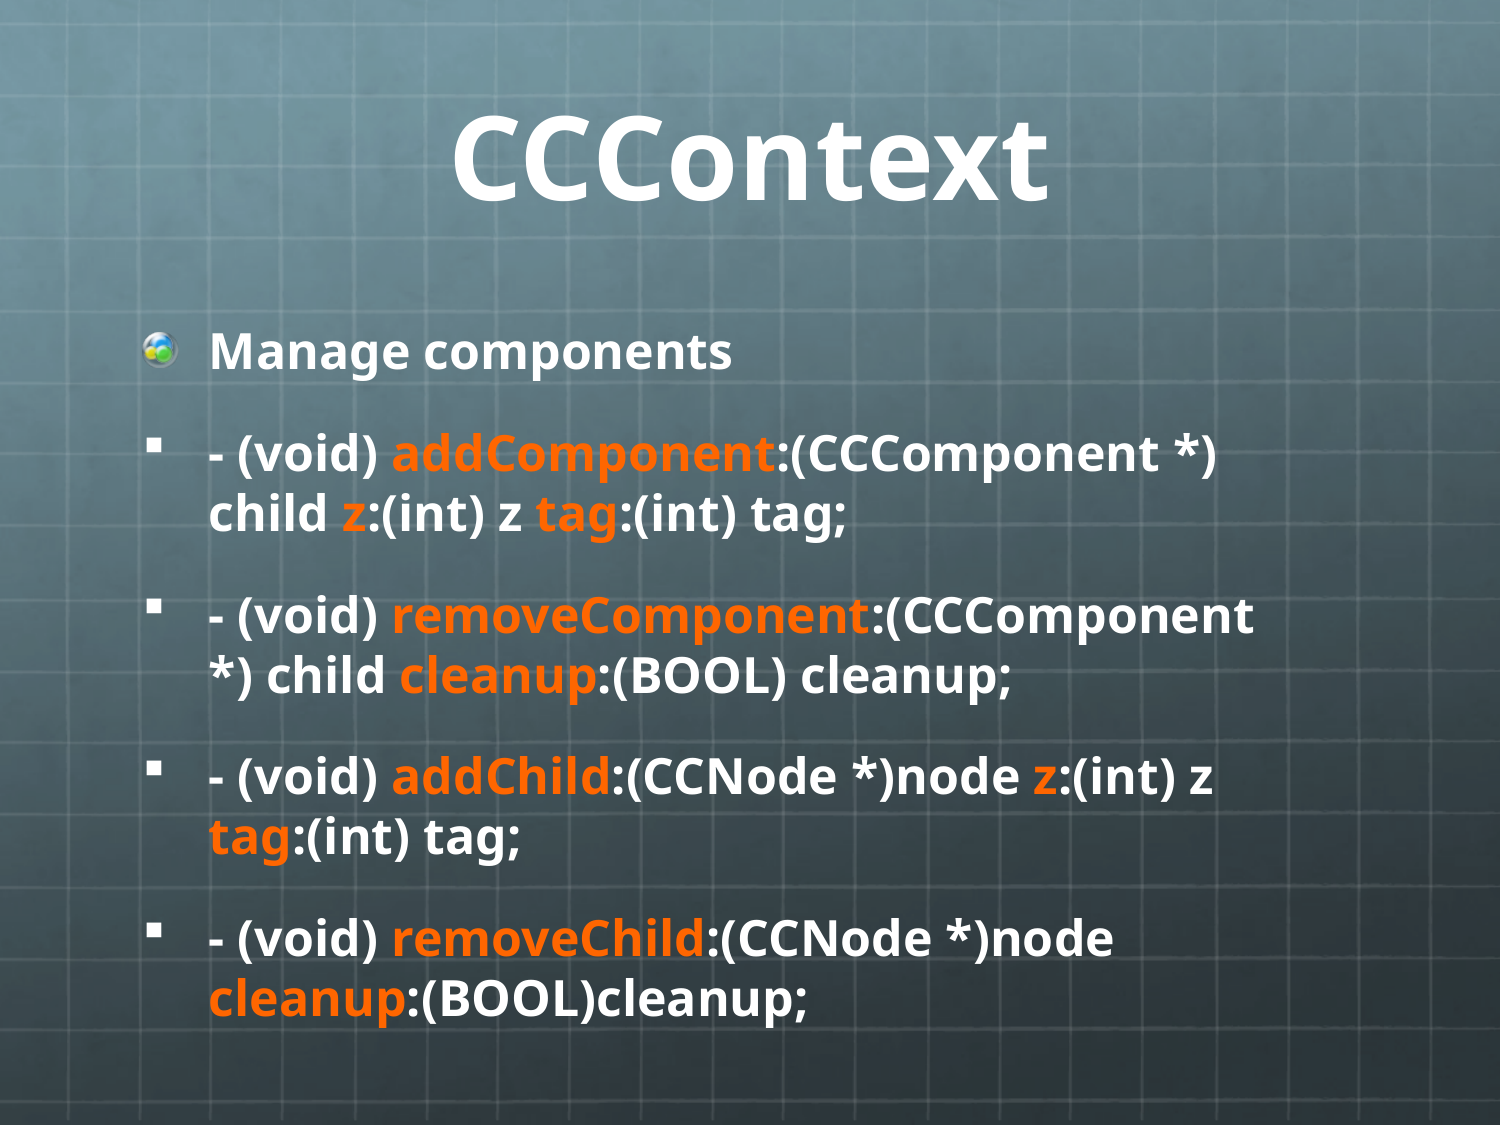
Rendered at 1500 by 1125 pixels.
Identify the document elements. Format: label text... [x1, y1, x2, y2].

picture [0, 0, 1500, 1125]
text_box Manage components - (void) addComponent:(CCComponent *) child z:(int) z tag:(int) tag; - (void) removeComponent:(CCComponent *) child cleanup:(BOOL) cleanup; - (void) addChild:(CCNode *)node z:(int) z tag:(int) tag; - (void) removeChild:(CCNode *)node cleanup:(BOOL)cleanup; [127, 312, 1315, 1093]
title CCContext [127, 17, 1372, 289]
